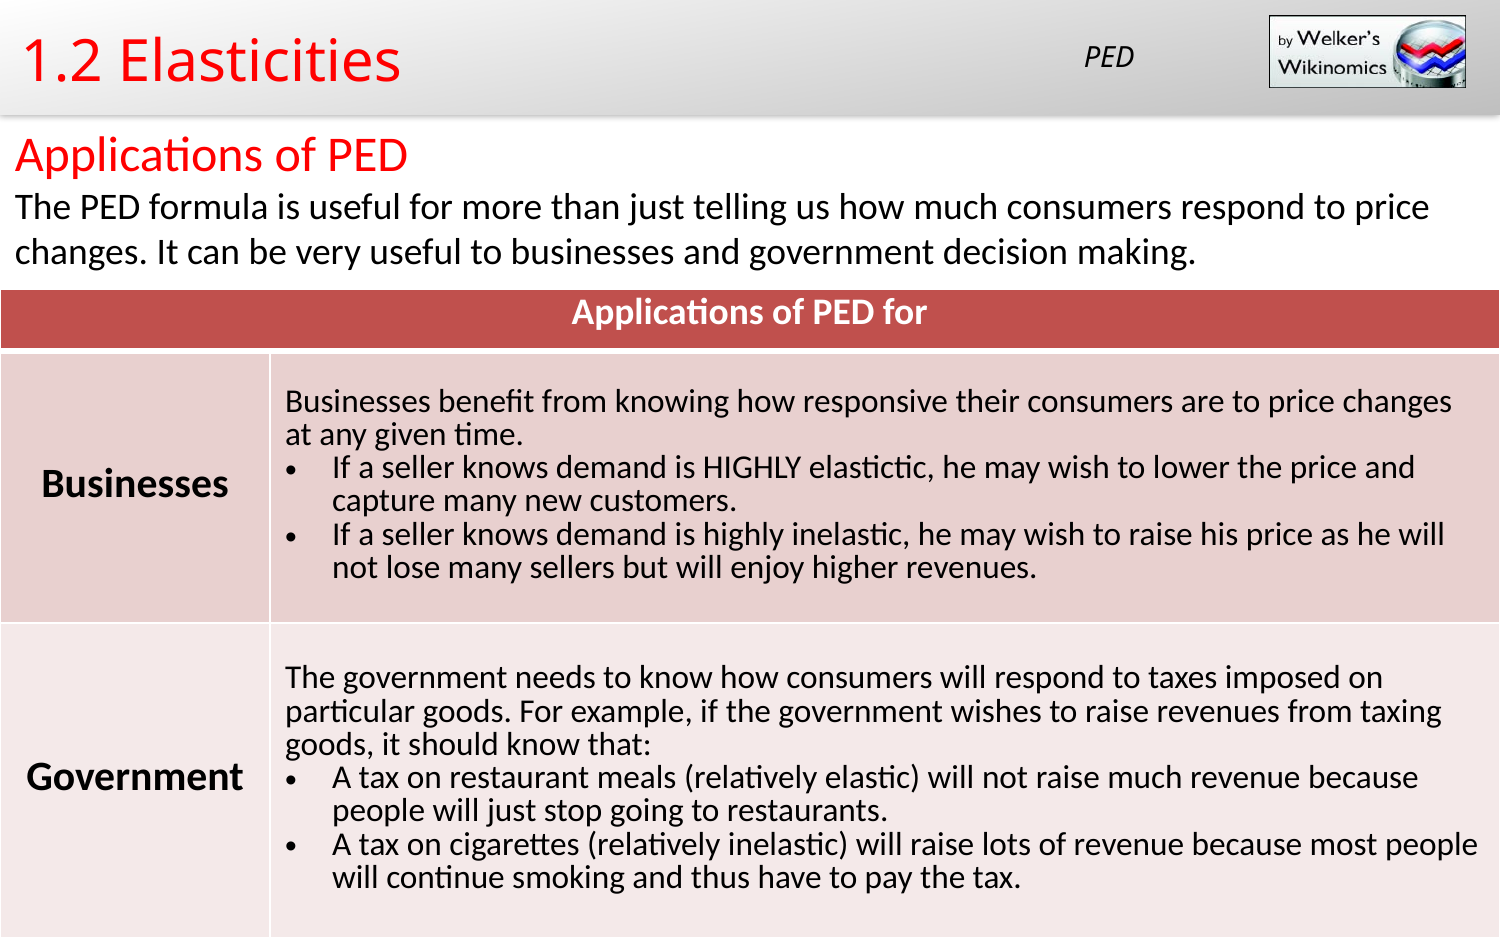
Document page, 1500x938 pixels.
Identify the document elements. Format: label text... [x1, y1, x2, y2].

table_cell The government needs to know how consumers will respond to taxes imposed on particular goods. For example, if the government wishes to raise revenues from taxing goods, it should know that: A tax on restaurant meals (relatively elastic) will not raise much revenue because people will just stop going to restaurants. A tax on cigarettes (relatively inelastic) will raise lots of revenue because most people will continue smoking and thus have to pay the tax. [271, 624, 1499, 937]
table_header Applications of PED for [1, 290, 1499, 348]
table_cell Government [1, 624, 269, 937]
table_cell Businesses [1, 354, 269, 622]
text_box Applications of PED The PED formula is useful for more than just telling us how much consumers respond to price changes. It can be very useful to businesses and government decision making. [0, 123, 1500, 280]
table_cell Businesses benefit from knowing how responsive their consumers are to price changes at any given time. If a seller knows demand is HIGHLY elastictic, he may wish to lower the price and capture many new customers. If a seller knows demand is highly inelastic, he may wish to raise his price as he will not lose many sellers but will enjoy higher revenues. [271, 354, 1499, 622]
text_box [0, 0, 1500, 115]
